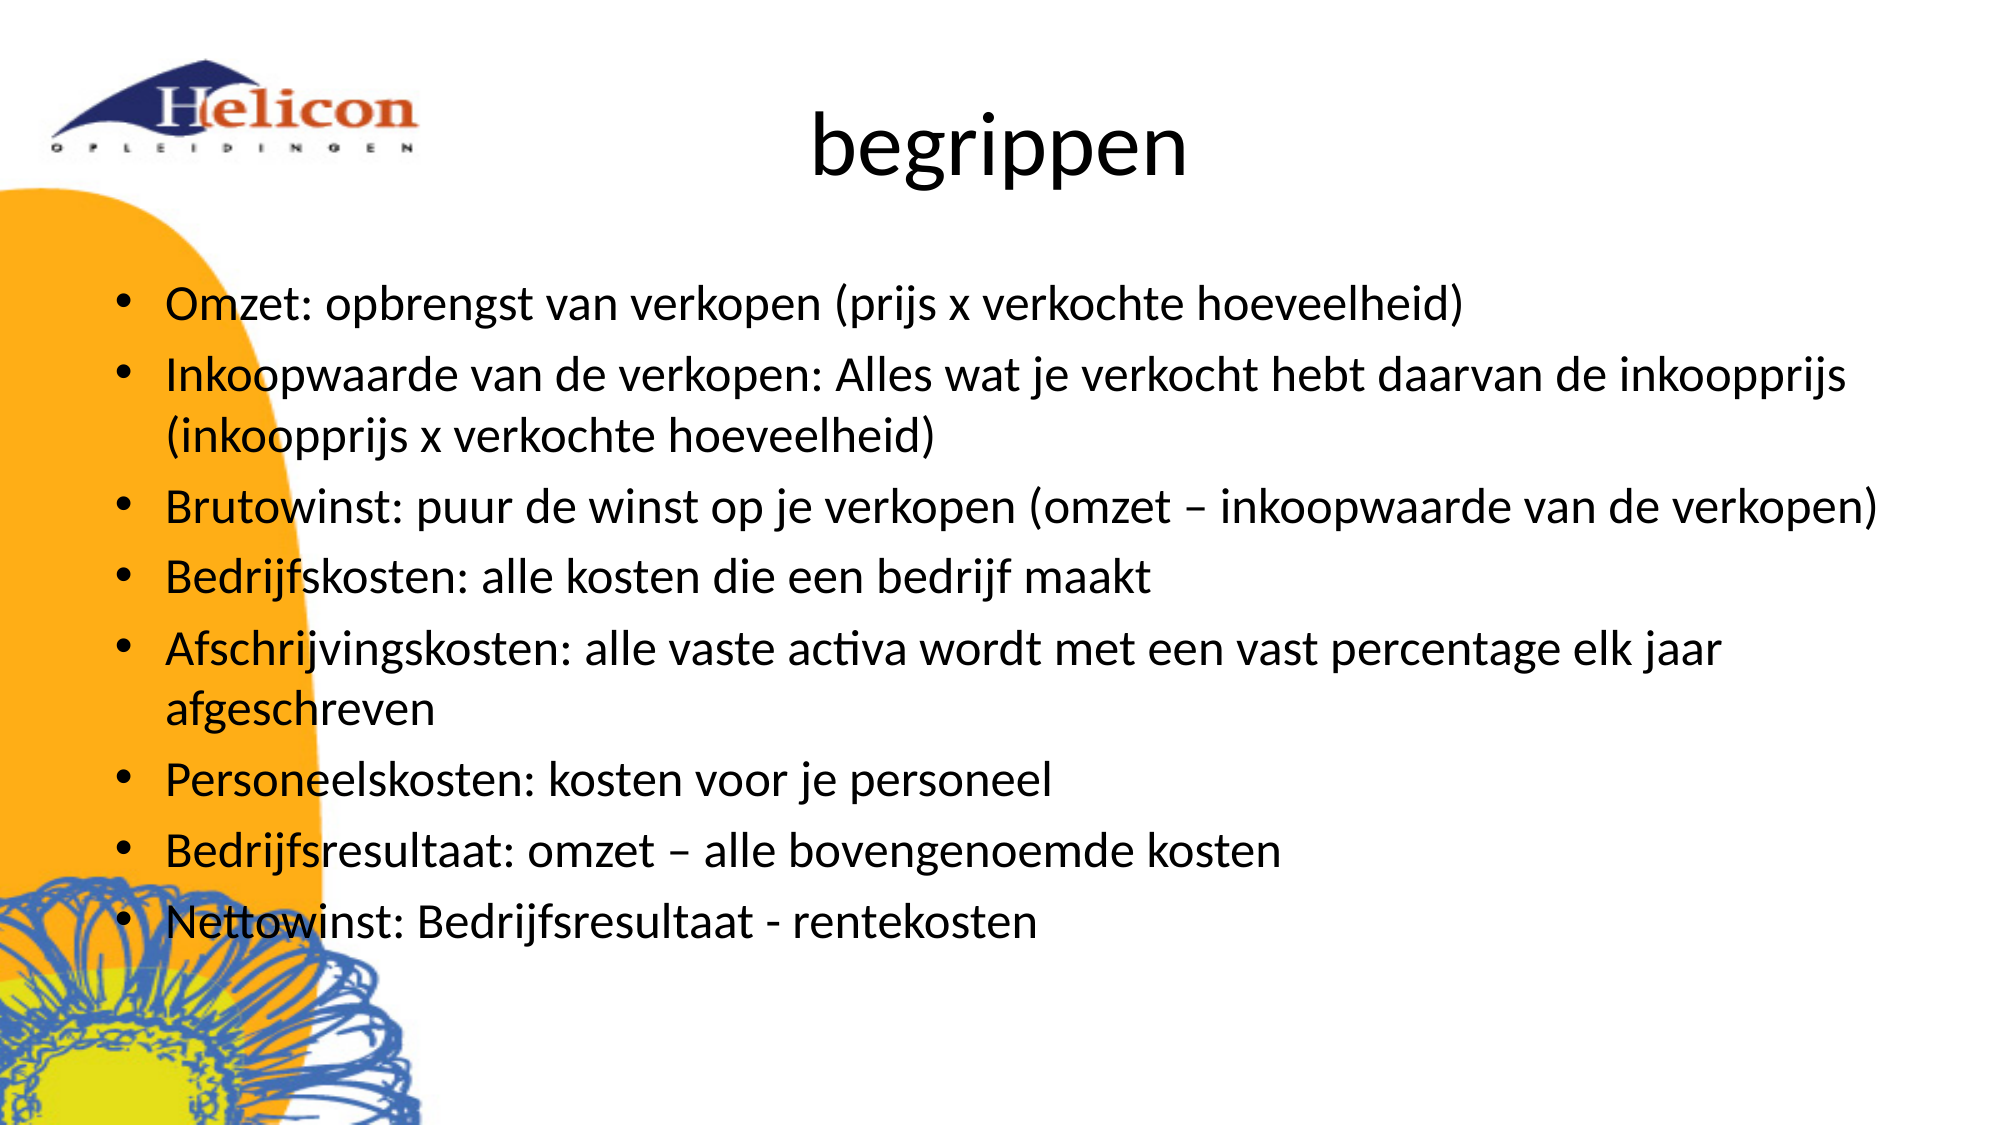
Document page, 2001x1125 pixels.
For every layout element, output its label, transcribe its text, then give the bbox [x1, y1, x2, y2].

title begrippen [99, 45, 1900, 233]
list Omzet: opbrengst van verkopen (prijs x verkochte hoeveelheid) Inkoopwaarde van de verkopen: Alles wat je verkocht hebt daarvan de inkoopprijs (inkoopprijs x verkochte hoeveelheid) Brutowinst: puur de winst op je verkopen (omzet – inkoopwaarde van de verkopen) Bedrijfskosten: alle kosten die een bedrijf maakt Afschrijvingskosten: alle vaste activa wordt met een vast percentage elk jaar afgeschreven Personeelskosten: kosten voor je personeel Bedrijfsresultaat: omzet – alle bovengenoemde kosten Nettowinst: Bedrijfsresultaat - rentekosten [99, 262, 1900, 1005]
picture [0, 0, 2001, 1125]
